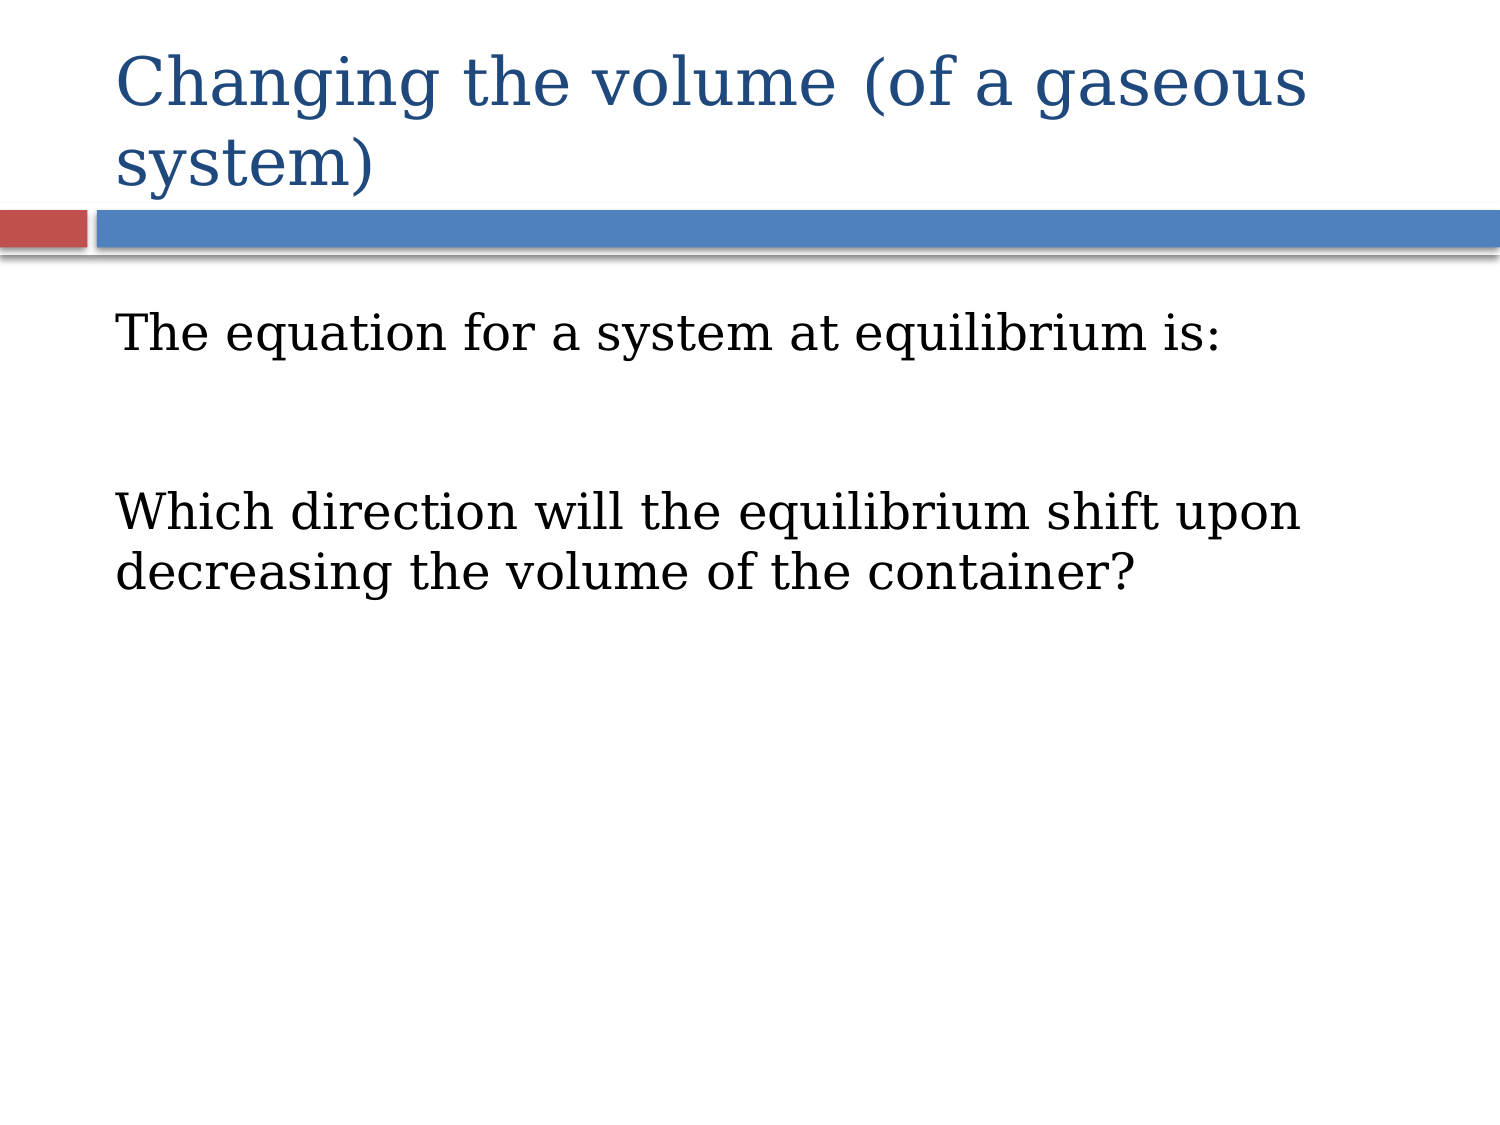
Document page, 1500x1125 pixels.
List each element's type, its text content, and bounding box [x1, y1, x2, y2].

title Changing the volume (of a gaseous system) [100, 37, 1438, 200]
